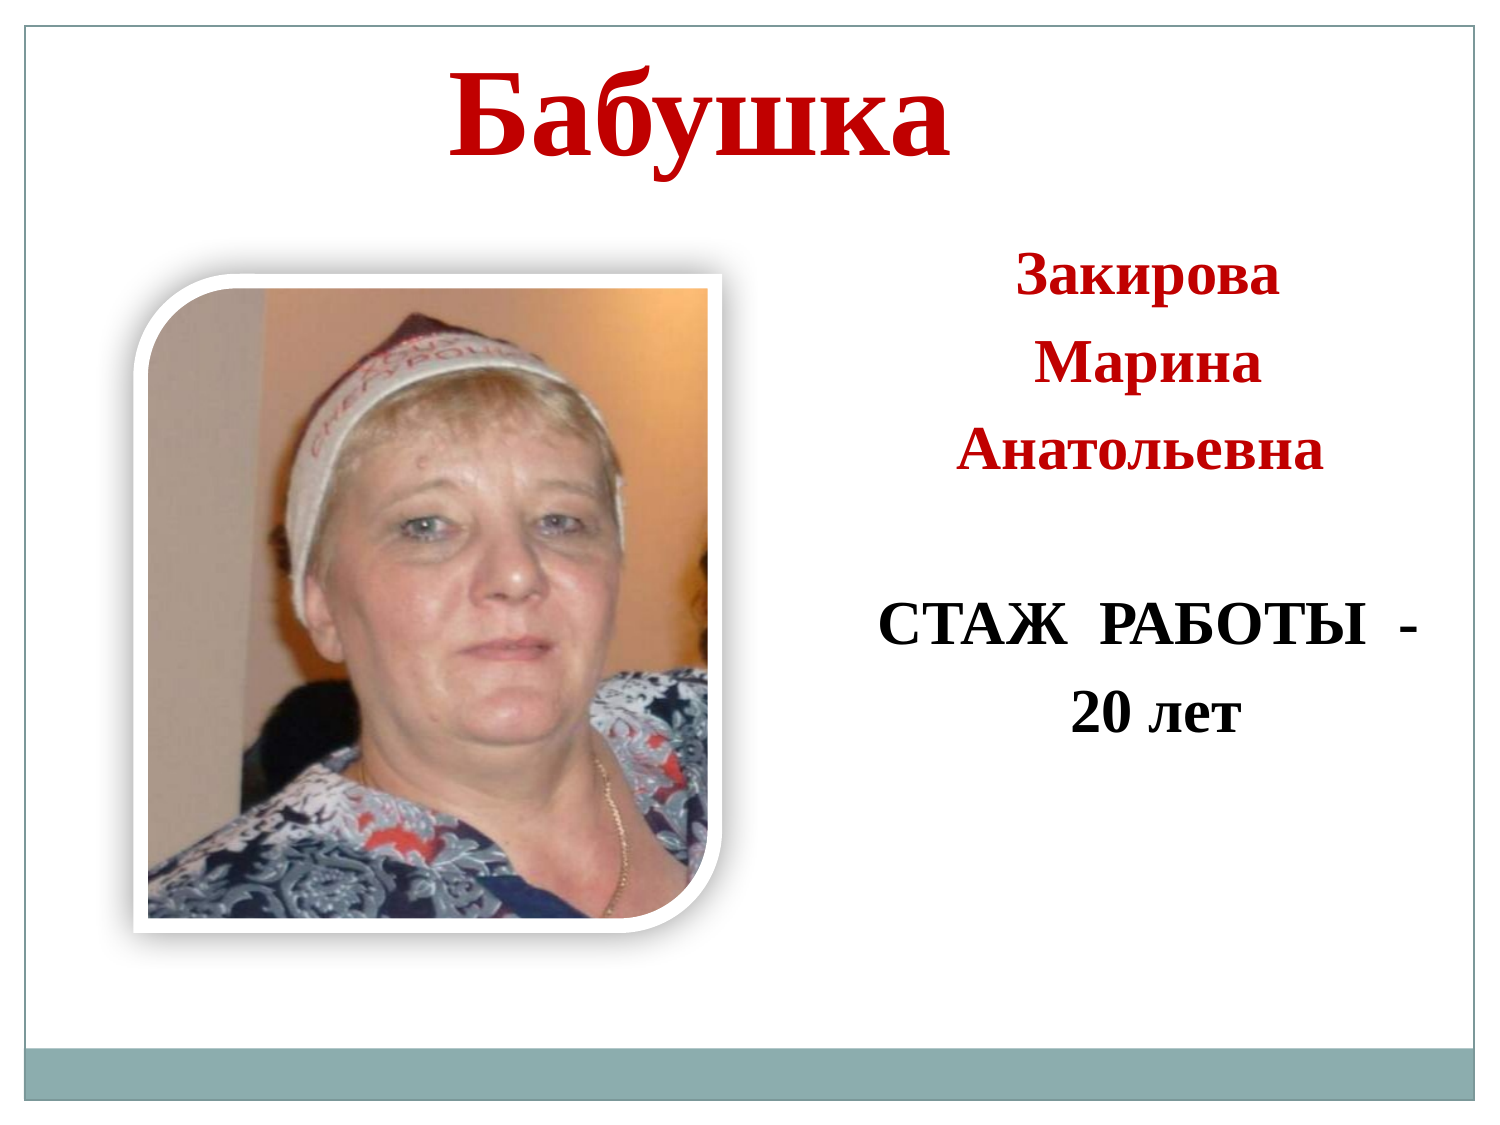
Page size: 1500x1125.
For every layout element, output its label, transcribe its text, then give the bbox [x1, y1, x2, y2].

list Закирова Марина Анатольевна СТАЖ РАБОТЫ - 20 лет [796, 224, 1500, 993]
title Бабушка [0, 37, 1400, 188]
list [140, 280, 716, 926]
